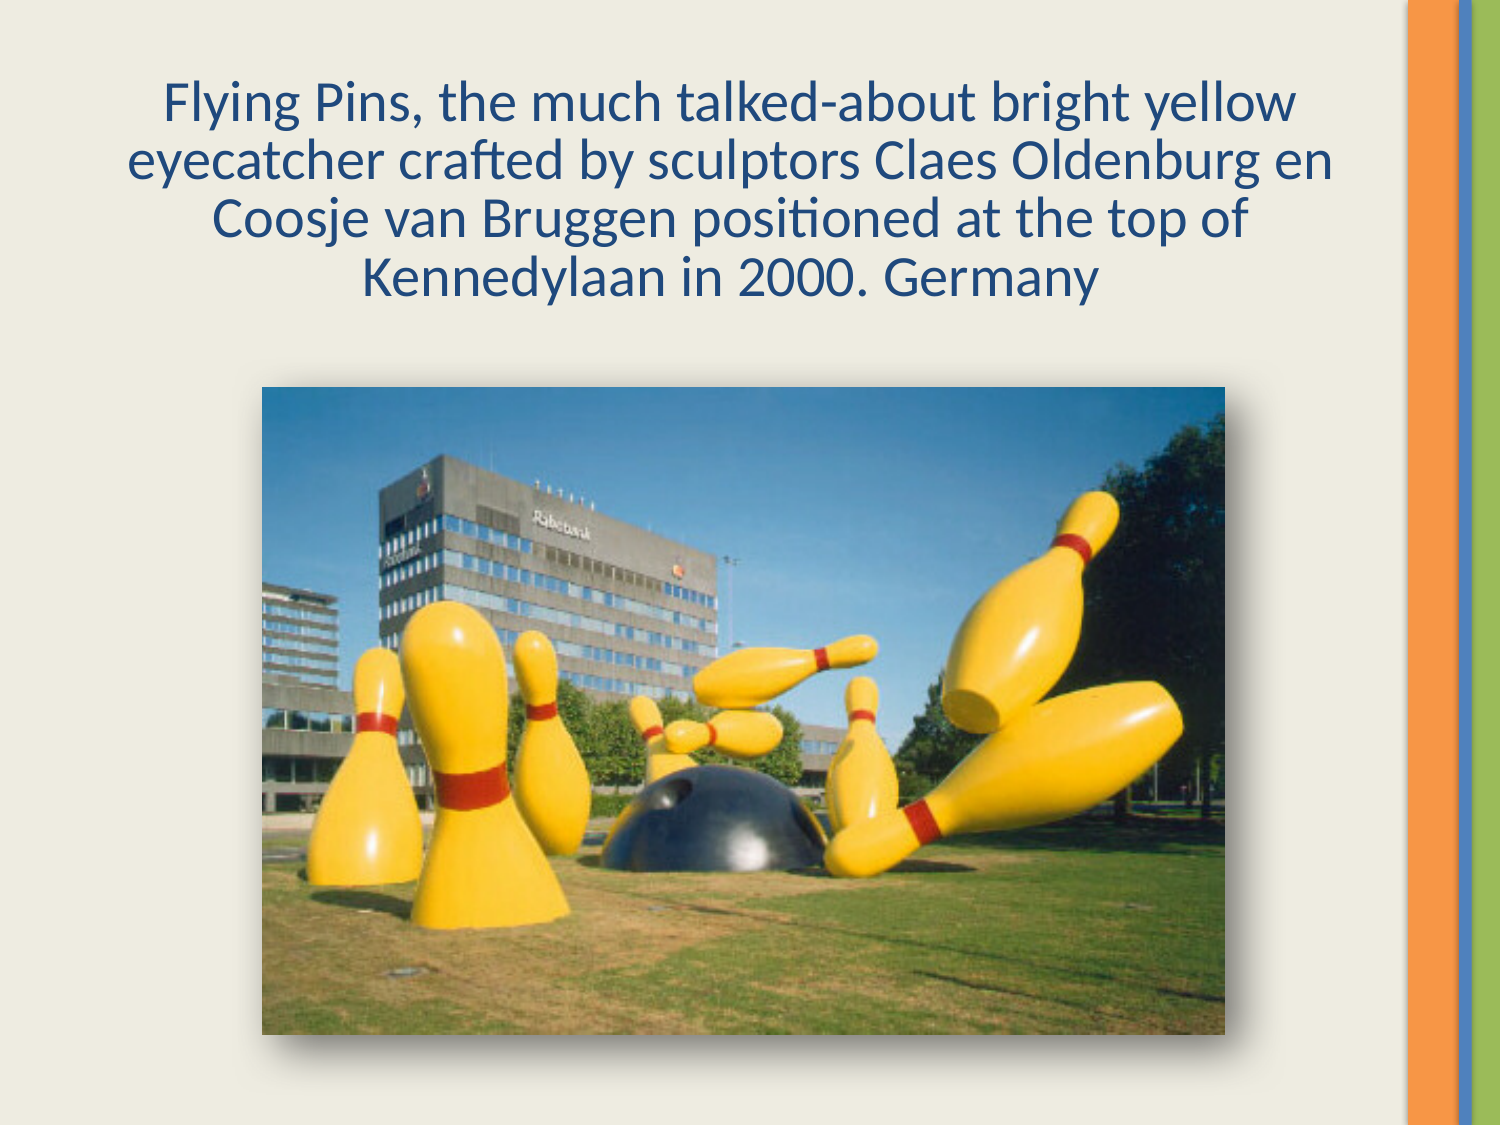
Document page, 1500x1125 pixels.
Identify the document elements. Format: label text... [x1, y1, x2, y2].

picture [262, 387, 1226, 1035]
list Flying Pins, the much talked-about bright yellow eyecatcher crafted by sculptors Claes Oldenburg en Coosje van Bruggen positioned at the top of Kennedylaan in 2000. Germany [99, 62, 1363, 513]
